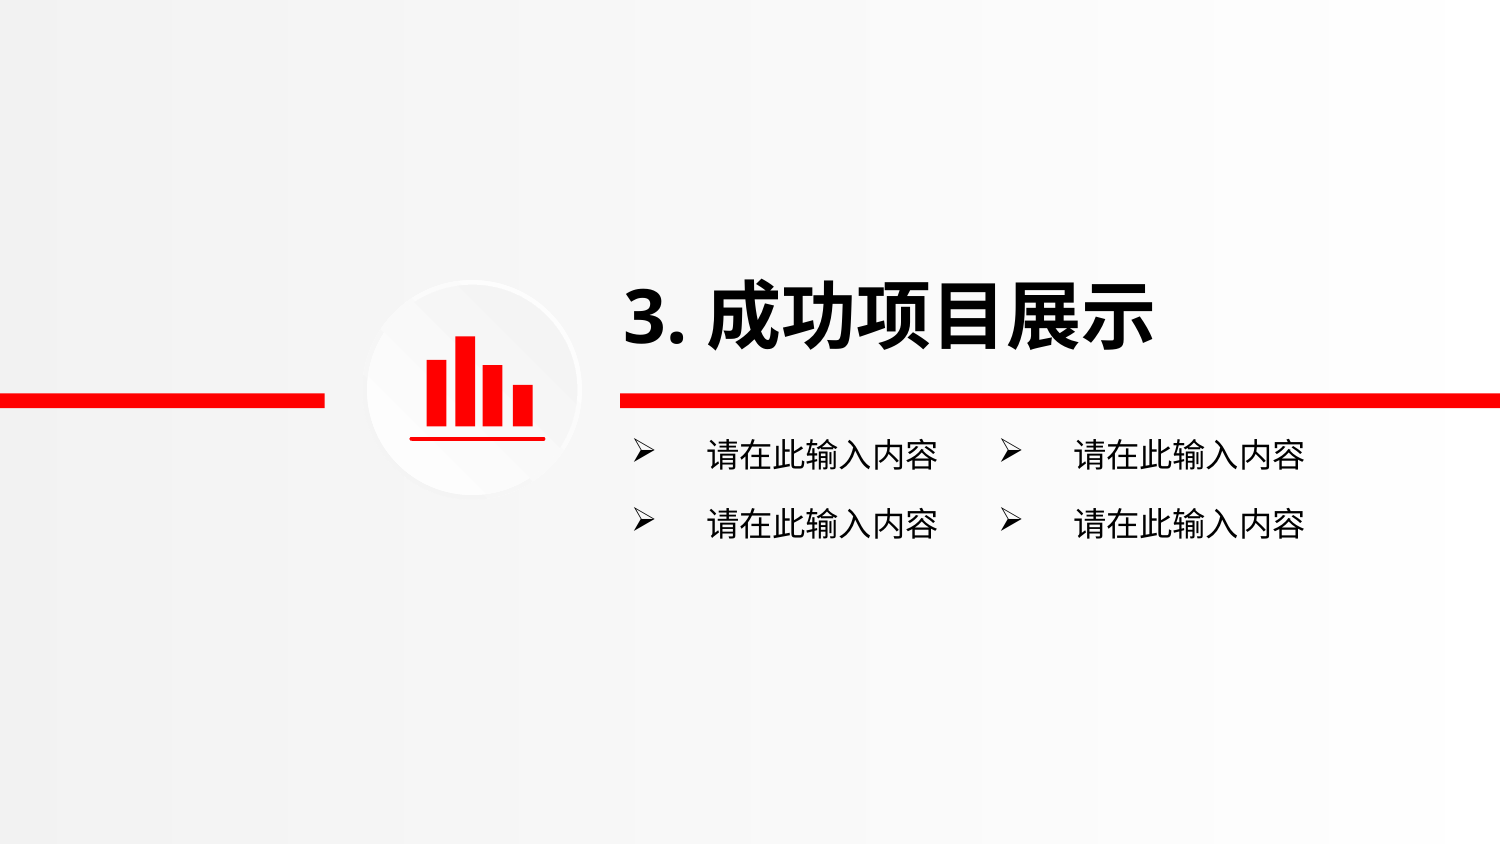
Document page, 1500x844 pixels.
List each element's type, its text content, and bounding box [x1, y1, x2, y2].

text_box 请在此输入内容 [616, 426, 954, 482]
text_box [0, 391, 327, 410]
text_box 请在此输入内容 [616, 496, 954, 551]
text_box 请在此输入内容 [983, 496, 1321, 551]
text_box 请在此输入内容 [983, 426, 1321, 482]
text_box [362, 279, 583, 500]
text_box 3.成功项目展示 [609, 261, 1171, 367]
text_box [618, 391, 1500, 410]
